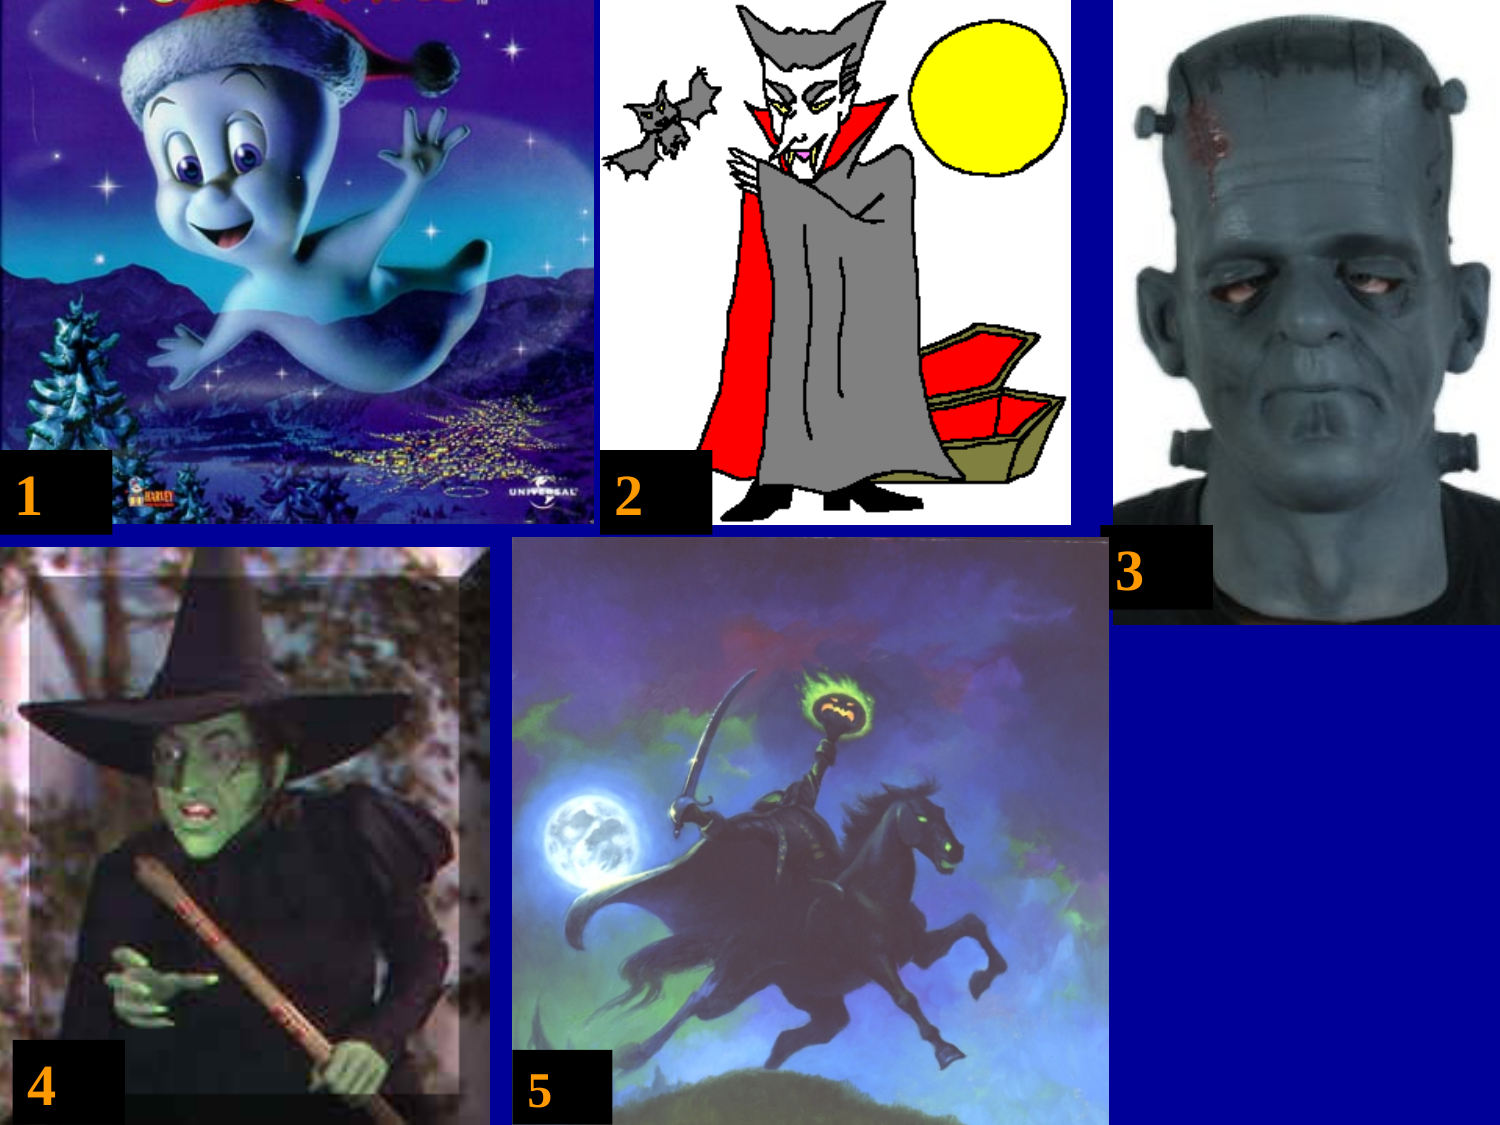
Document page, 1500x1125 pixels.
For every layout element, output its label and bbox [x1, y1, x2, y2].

text_box [1100, 0, 1500, 626]
text_box [0, 0, 594, 536]
text_box [512, 537, 1109, 1125]
text_box [0, 547, 491, 1125]
text_box [599, 0, 1071, 535]
